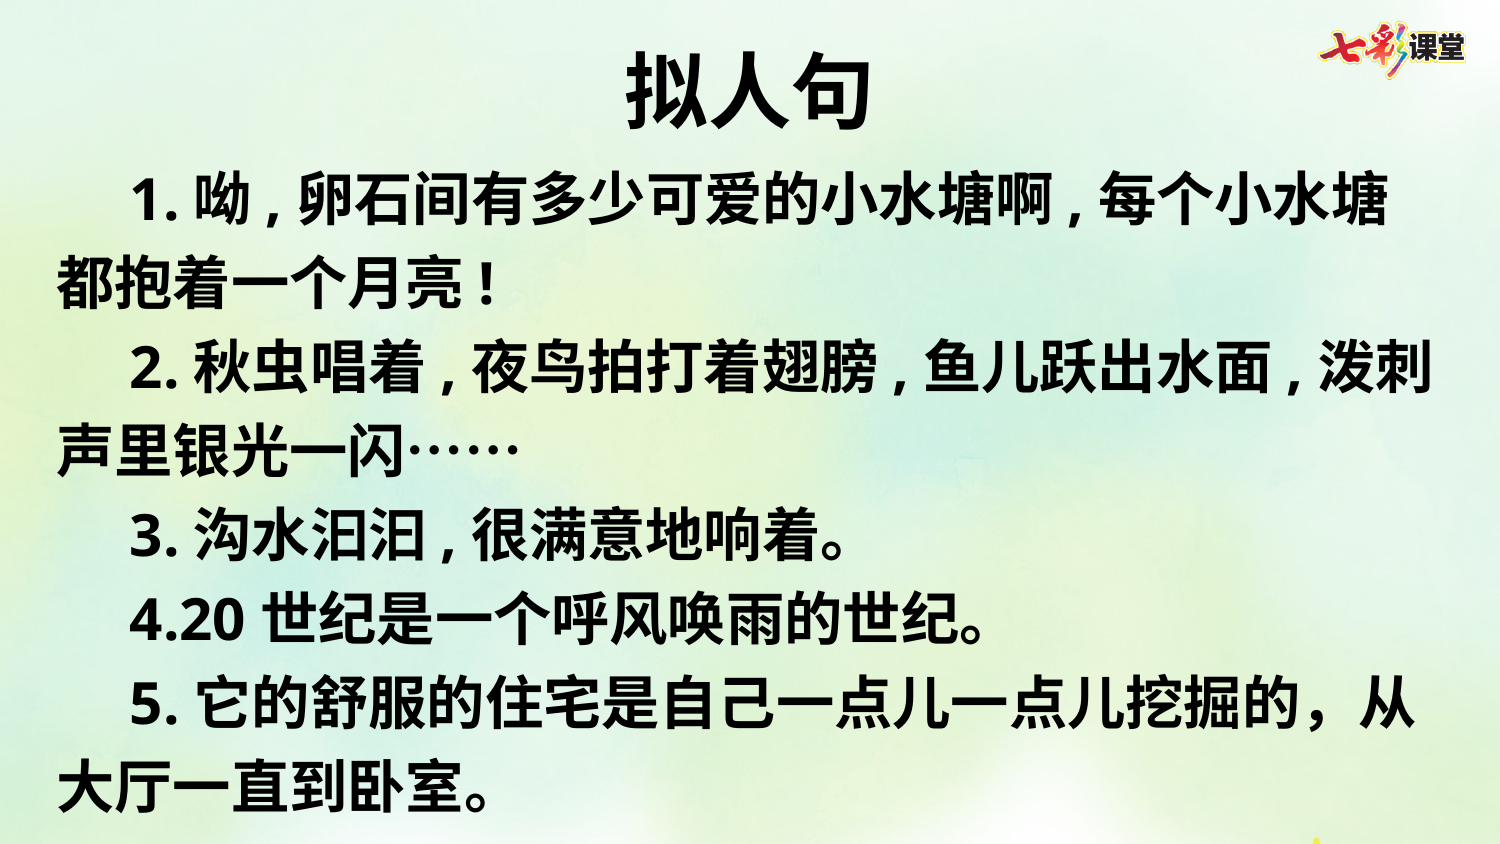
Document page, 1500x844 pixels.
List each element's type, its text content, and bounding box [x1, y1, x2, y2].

text_box 1.呦,卵石间有多少可爱的小水塘啊,每个小水塘都抱着一个月亮! 2.秋虫唱着,夜鸟拍打着翅膀,鱼儿跃出水面,泼刺声里银光一闪…… 3.沟水汩汩,很满意地响着。 4.20世纪是一个呼风唤雨的世纪。 5.它的舒服的住宅是自己一点儿一点儿挖掘的，从大厅一直到卧室。 [41, 140, 1459, 828]
picture [0, 0, 1500, 844]
text_box 拟人句 [560, 32, 940, 140]
